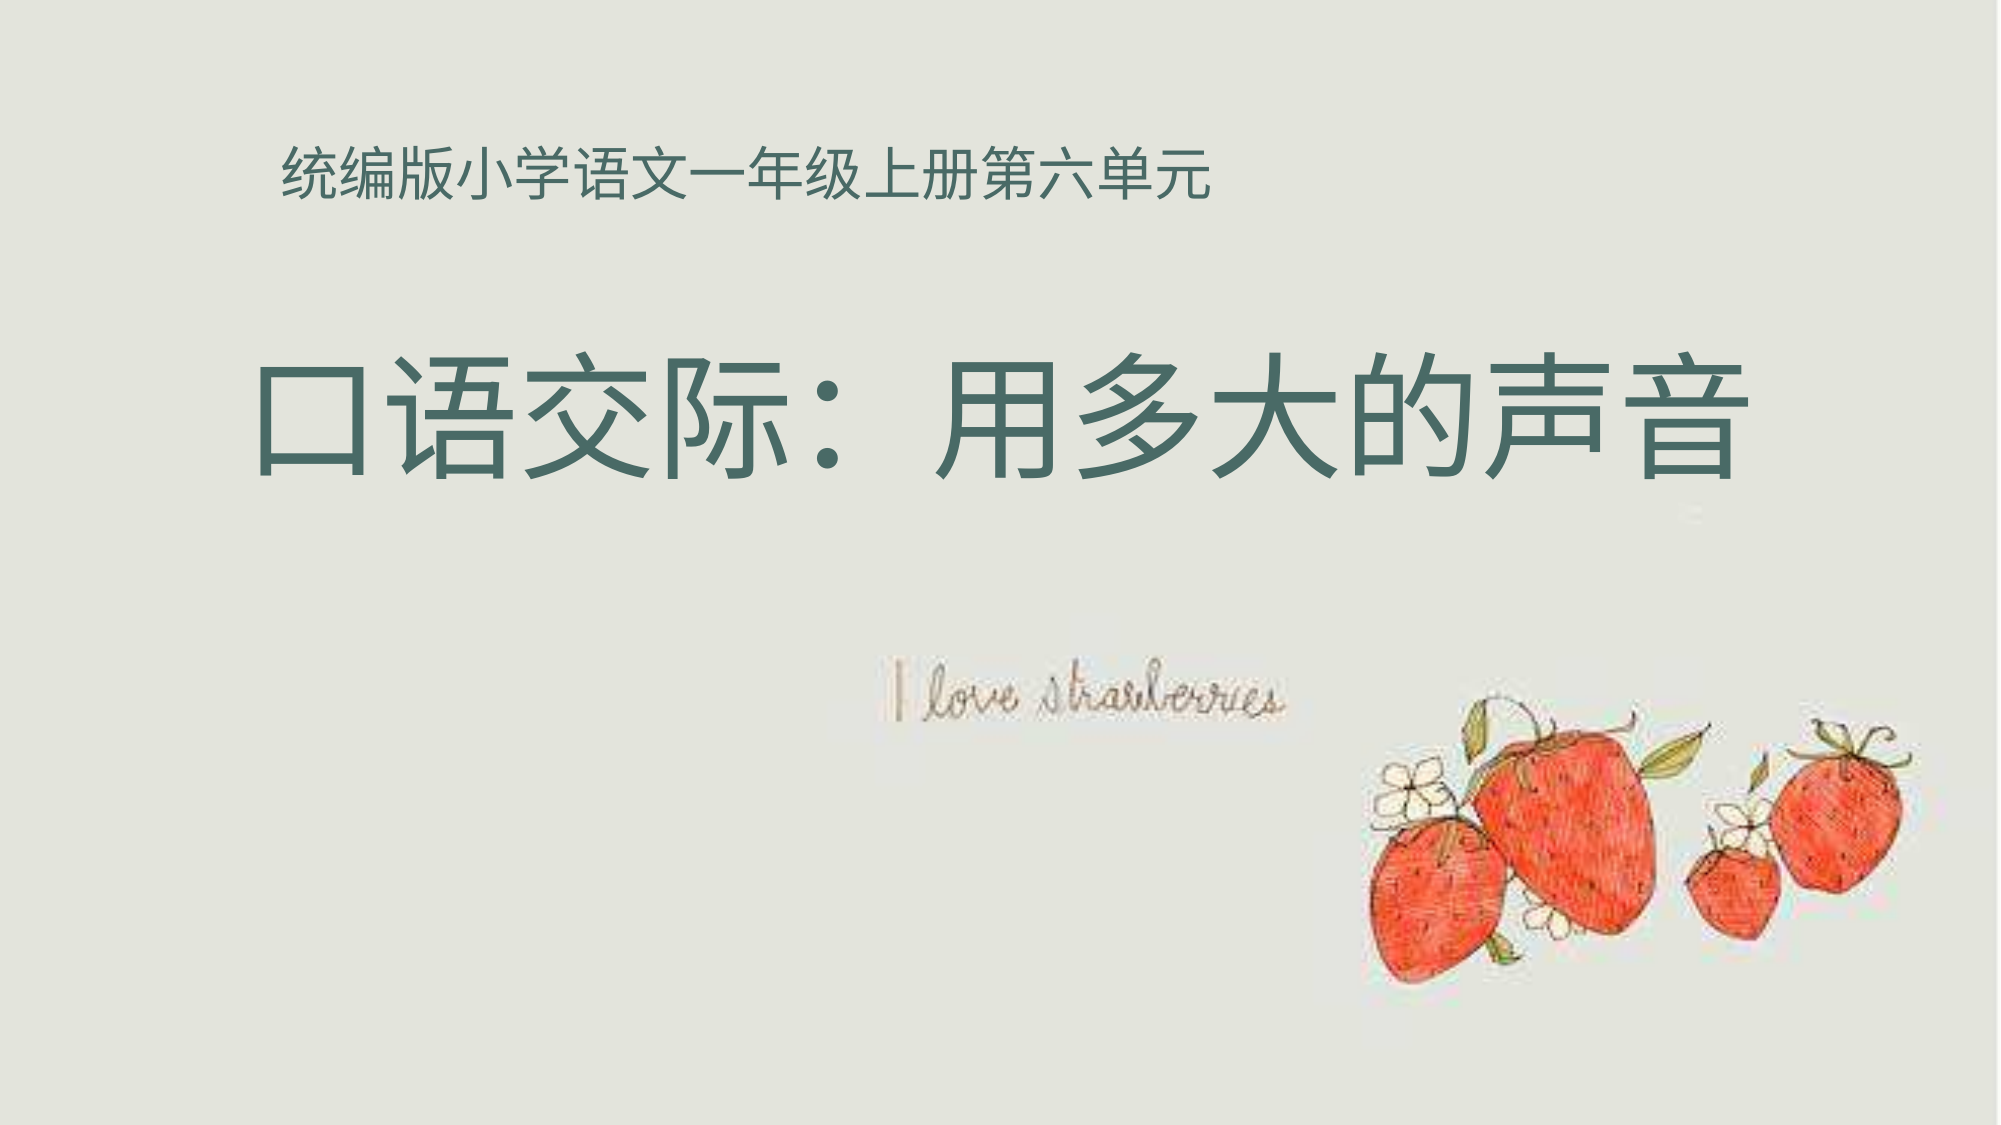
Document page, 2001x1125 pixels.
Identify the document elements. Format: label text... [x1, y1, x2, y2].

picture [0, 0, 2001, 1125]
text_box 统编版小学语文一年级上册第六单元 [242, 129, 1252, 215]
text_box 口语交际：用多大的声音 [0, 323, 2000, 504]
